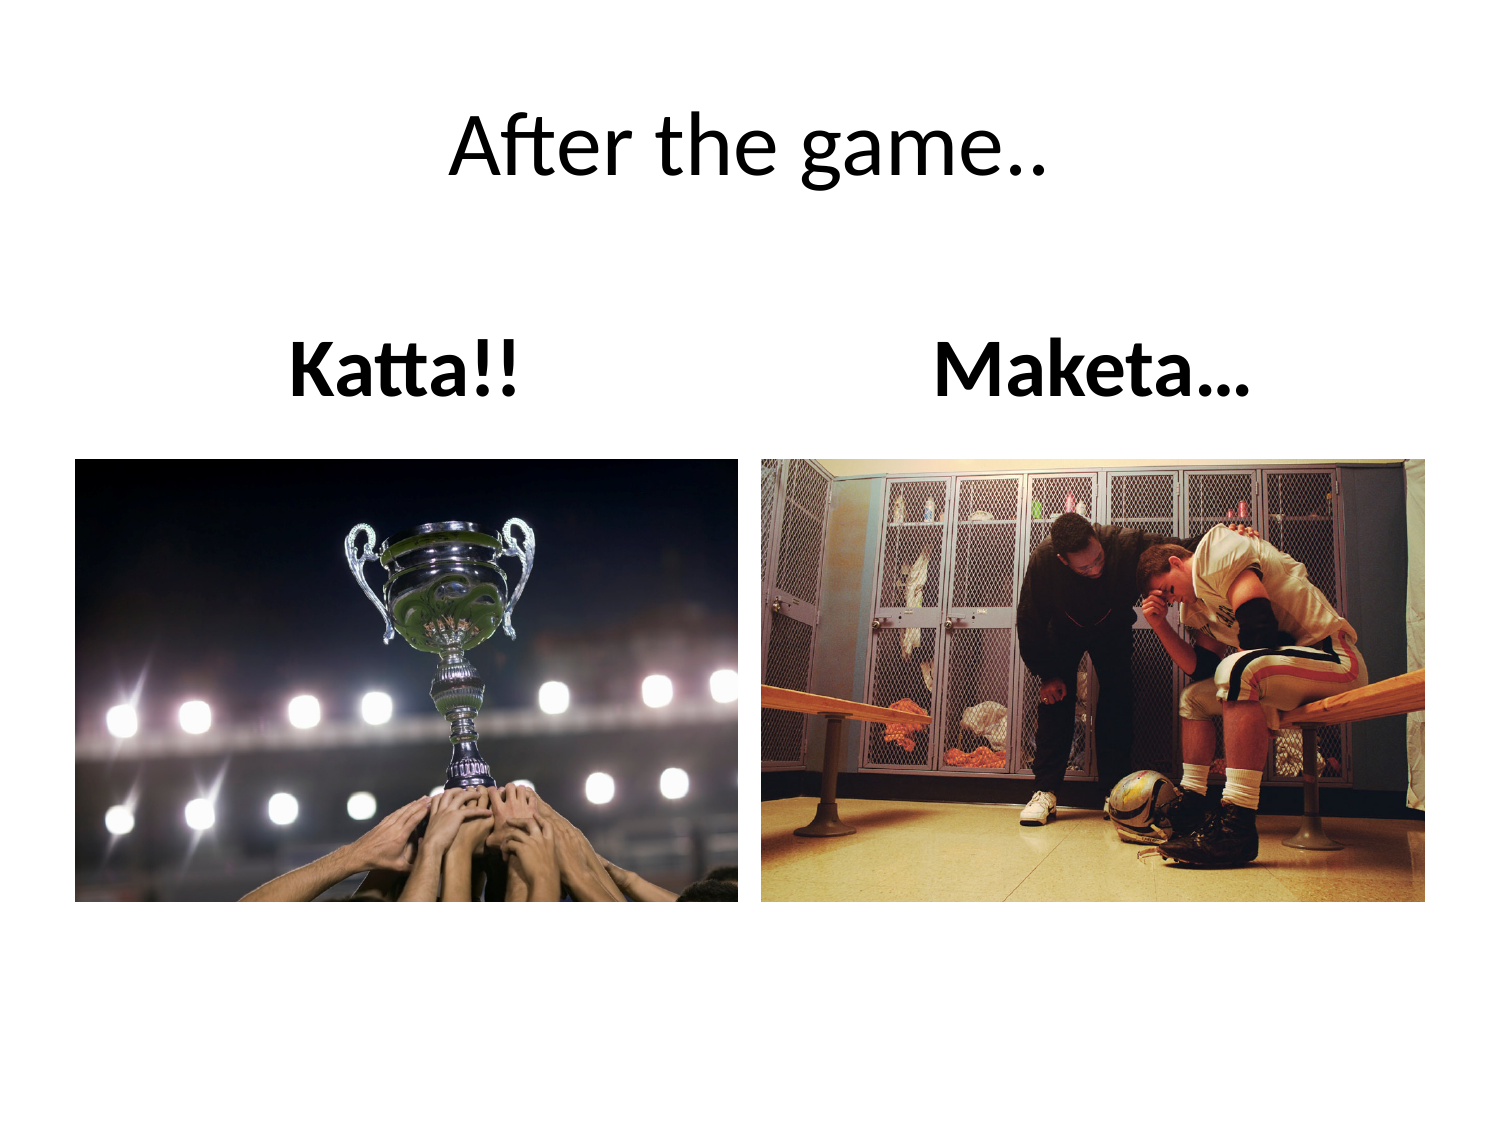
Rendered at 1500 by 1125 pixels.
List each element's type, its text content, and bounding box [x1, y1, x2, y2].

title After the game.. [75, 45, 1425, 233]
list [74, 459, 738, 902]
list Maketa… [761, 251, 1425, 421]
list Katta!! [75, 251, 738, 421]
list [761, 459, 1426, 903]
